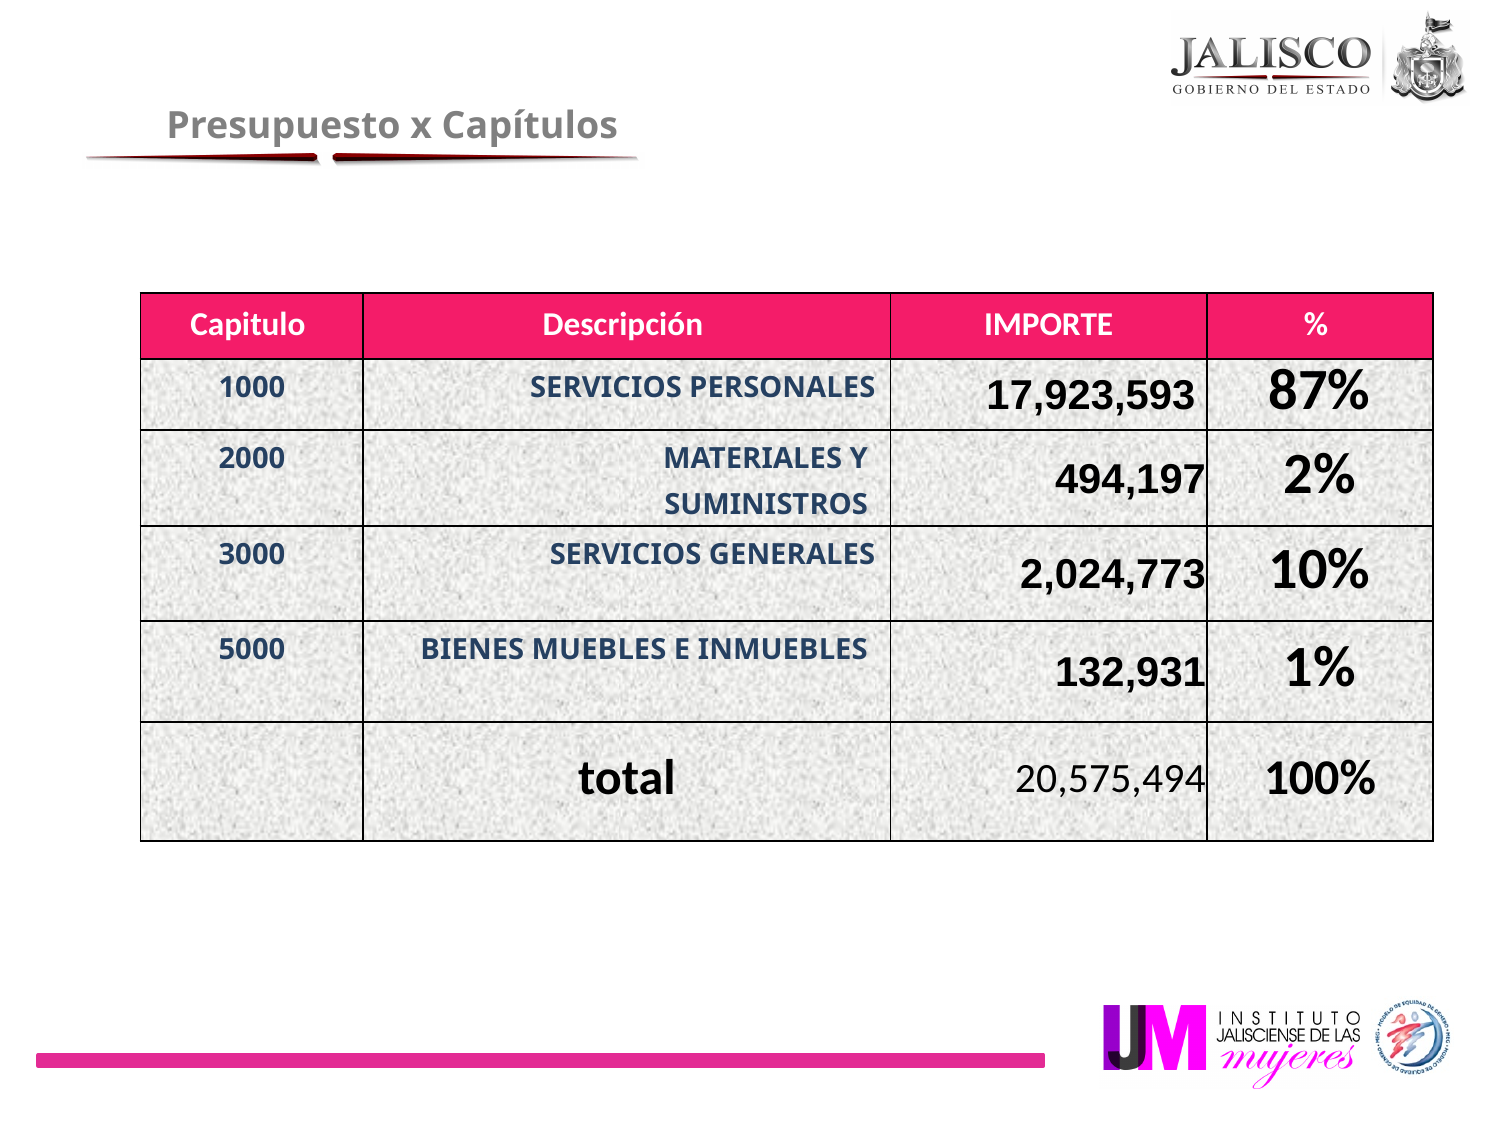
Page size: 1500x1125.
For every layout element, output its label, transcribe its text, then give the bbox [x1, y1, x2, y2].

table_cell 3000 [141, 527, 362, 620]
picture [1370, 995, 1454, 1079]
text_box Presupuesto x Capítulos [70, 93, 715, 154]
table_cell 10% [1208, 527, 1432, 620]
table_cell 17,923,593 [891, 360, 1206, 429]
table_cell [141, 723, 362, 840]
table_cell 2% [1208, 431, 1432, 525]
table_cell 5000 [141, 622, 362, 721]
table_cell 2,024,773 [891, 527, 1206, 620]
picture [1099, 1005, 1360, 1089]
table_cell 2000 [141, 431, 362, 525]
table_cell 87% [1208, 360, 1432, 429]
table_cell MATERIALES Y SUMINISTROS [364, 431, 890, 525]
table_cell SERVICIOS GENERALES [364, 527, 890, 620]
table_header Capitulo [141, 294, 362, 358]
table_cell total [364, 723, 890, 840]
table_header % [1208, 294, 1432, 358]
table_cell 132,931 [891, 622, 1206, 721]
table_cell 494,197 [891, 431, 1206, 525]
table_cell 100% [1208, 723, 1432, 840]
table_cell 1% [1208, 622, 1432, 721]
table_cell 20,575,494 [891, 723, 1206, 840]
picture [81, 152, 645, 169]
table_header IMPORTE [891, 294, 1206, 358]
picture [1171, 10, 1470, 106]
text_box [36, 1053, 1045, 1068]
table_cell 1000 [141, 360, 362, 429]
table_cell BIENES MUEBLES E INMUEBLES [364, 622, 890, 721]
table_header Descripción [364, 294, 890, 358]
table_cell SERVICIOS PERSONALES [364, 360, 890, 429]
